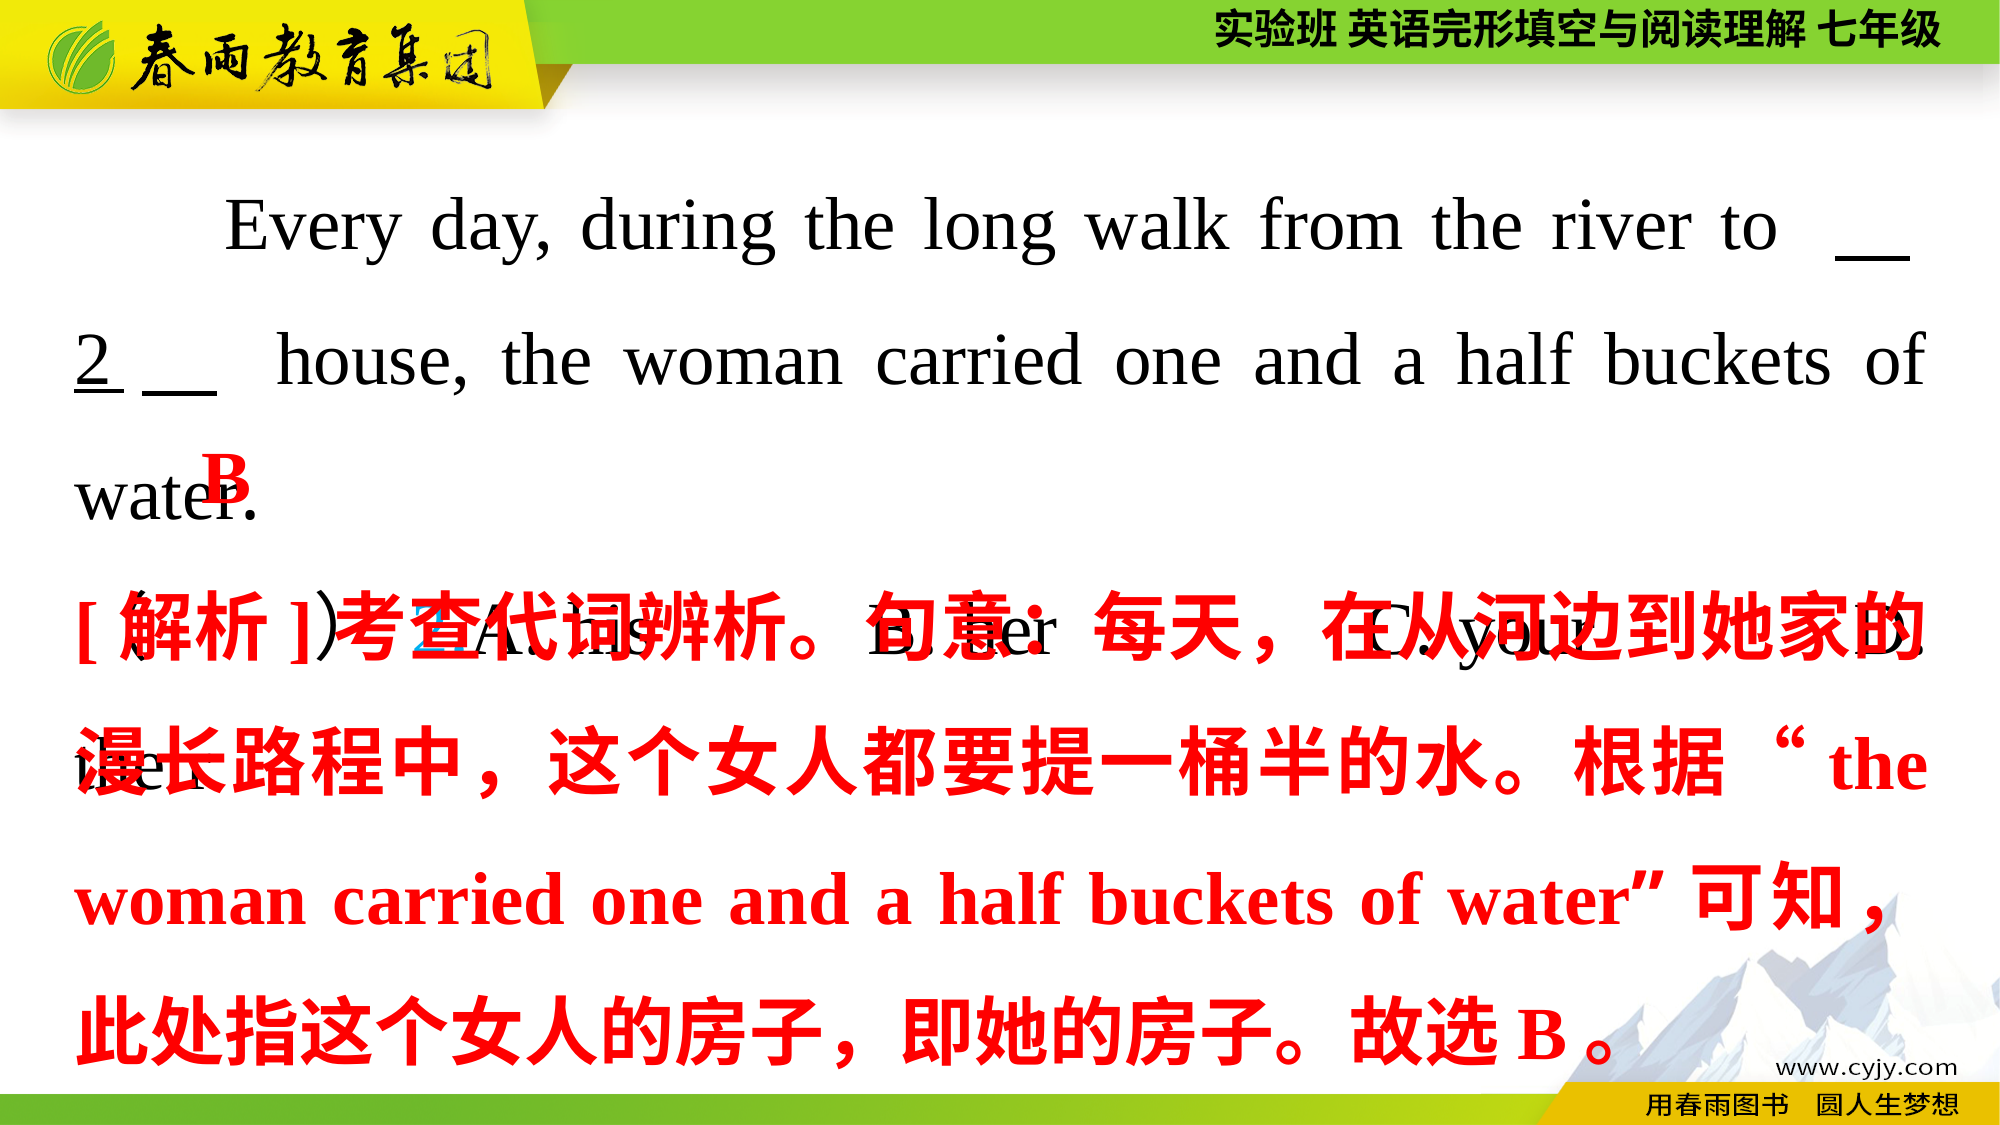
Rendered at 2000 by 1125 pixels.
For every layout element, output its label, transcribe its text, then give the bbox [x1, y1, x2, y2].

text_box B [187, 421, 267, 527]
list Every day, during the long walk from the river to 2 house, the woman carried one and a half buckets of water. （ ）2.A. his B. her C. your D. their [59, 122, 1944, 527]
text_box [解析]考查代词辨析。句意：每天，在从河边到她家的漫长路程中，这个女人都要提一桶半的水。根据“the woman carried one and a half buckets of water”可知，此处指这个女人的房子，即她的房子。故选B。 [59, 527, 1944, 1083]
picture [0, 0, 2000, 1125]
